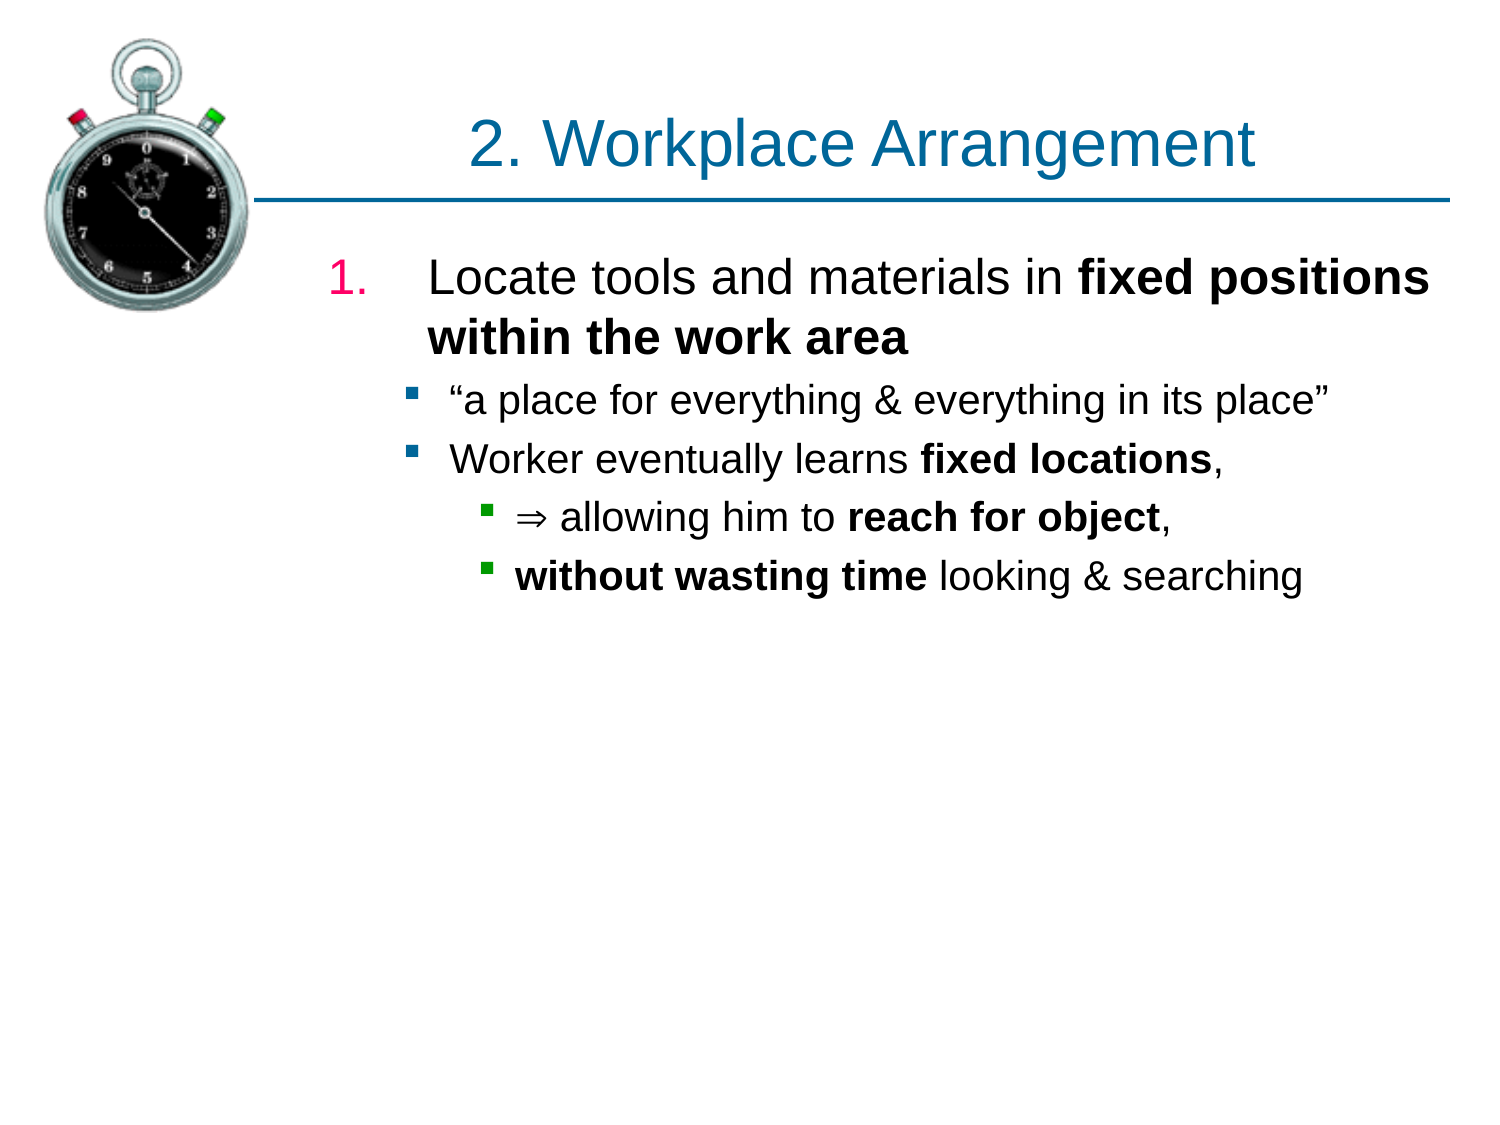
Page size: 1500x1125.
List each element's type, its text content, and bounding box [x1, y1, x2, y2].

picture [37, 37, 254, 313]
title 2. Workplace Arrangement [275, 37, 1450, 188]
list Locate tools and materials in fixed positions within the work area “a place for everything & everything in its place” Worker eventually learns fixed locations,  allowing him to reach for object, without wasting time looking & searching [312, 237, 1488, 975]
